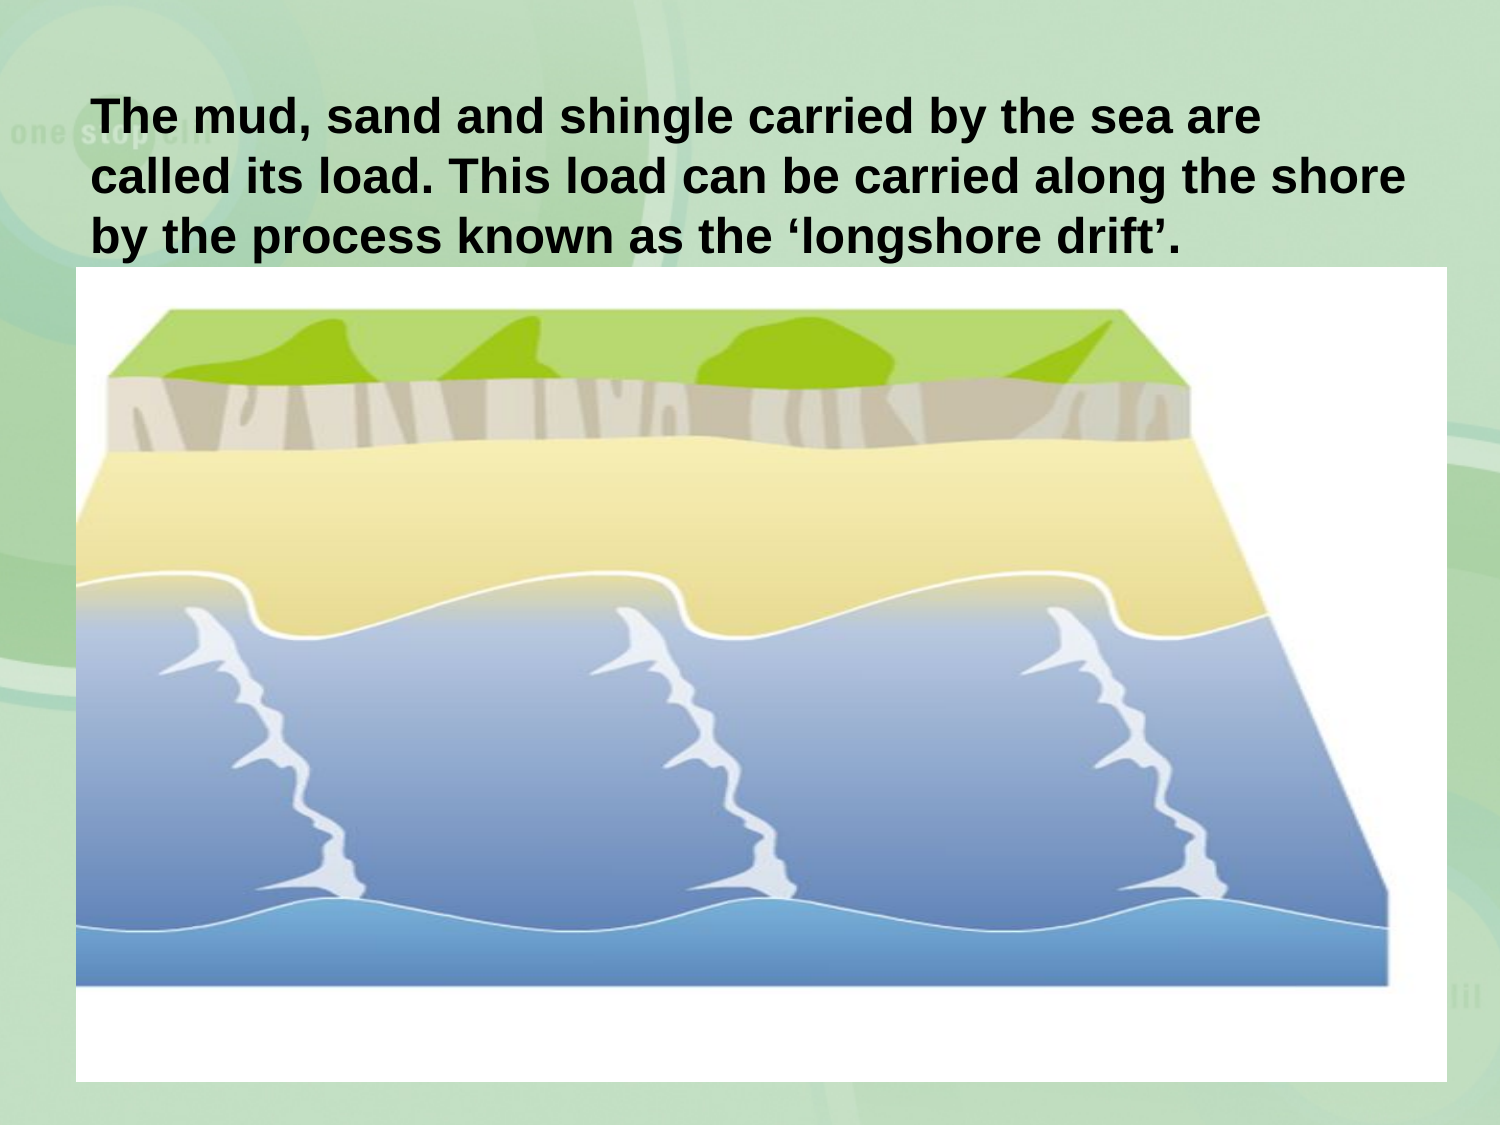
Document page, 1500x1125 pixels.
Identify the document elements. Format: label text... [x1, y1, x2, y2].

picture [0, 0, 1500, 1125]
title The mud, sand and shingle carried by the sea are called its load. This load can be carried along the shore by the process known as the ‘longshore drift’. [75, 79, 1425, 266]
